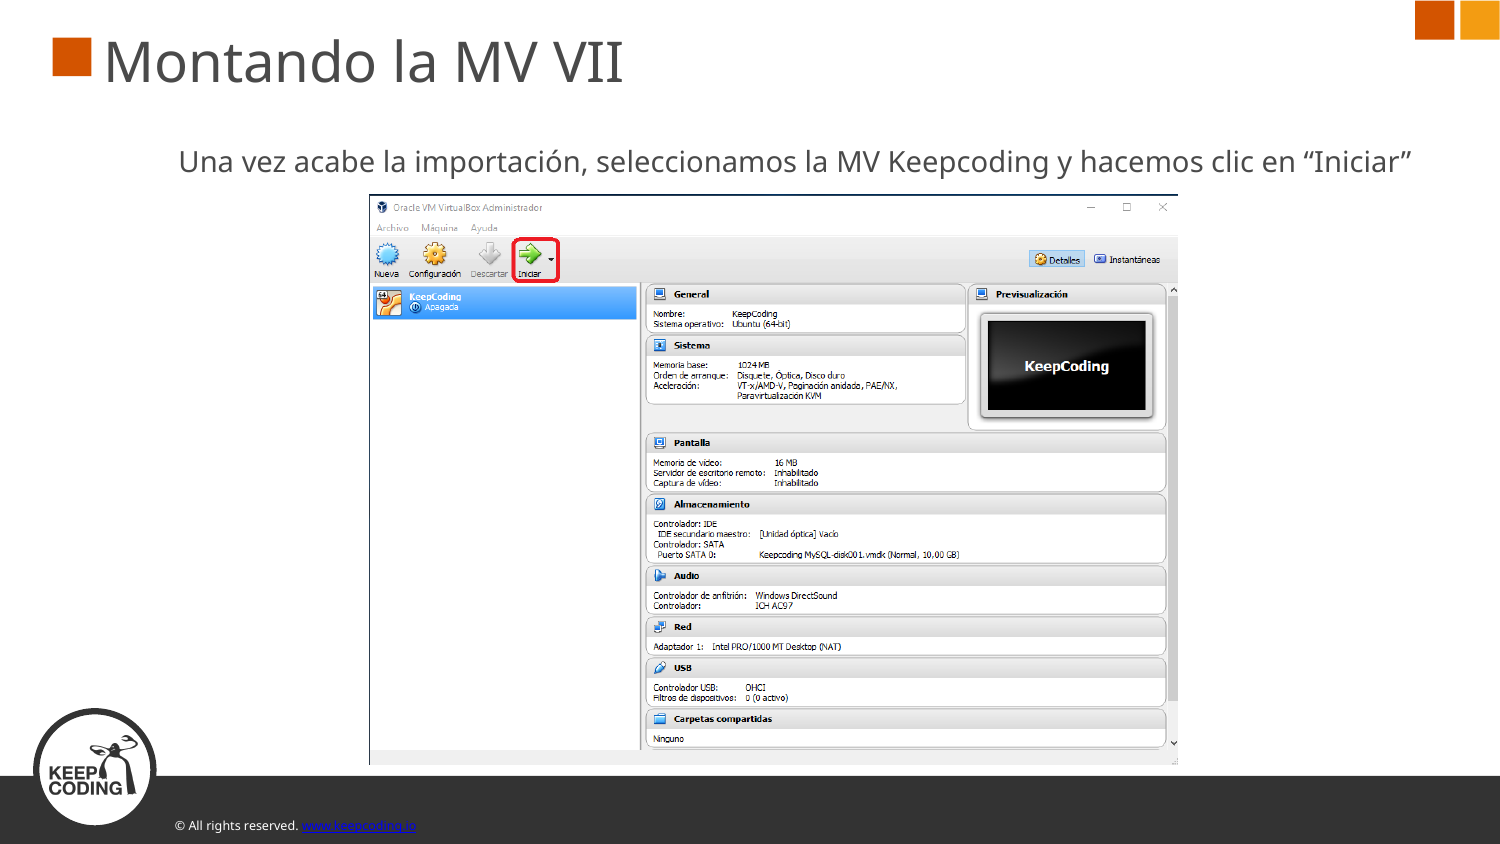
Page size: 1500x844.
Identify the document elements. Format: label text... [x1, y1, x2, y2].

picture [369, 193, 1179, 765]
list Una vez acabe la importación, seleccionamos la MV Keepcoding y hacemos clic en “Iniciar” [94, 134, 1453, 224]
picture [49, 735, 138, 795]
title Montando la MV VII [94, 17, 1381, 107]
